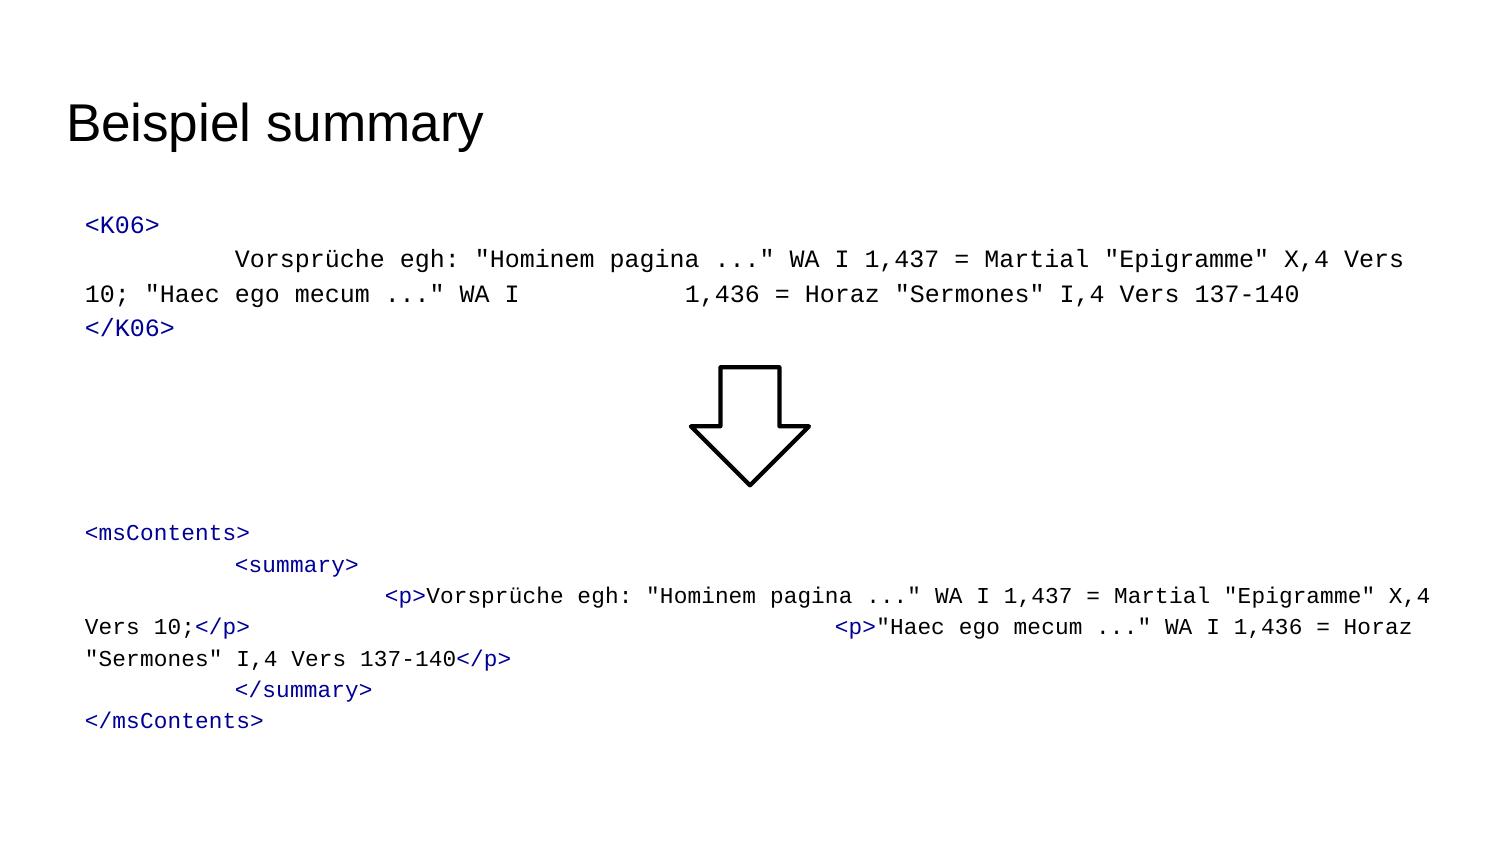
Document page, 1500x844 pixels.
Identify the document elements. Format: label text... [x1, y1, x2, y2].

list <K06> Vorsprüche egh: "Hominem pagina ..." WA I 1,437 = Martial "Epigramme" X,4 Vers 10; "Haec ego mecum ..." WA I 1,436 = Horaz "Sermones" I,4 Vers 137-140 </K06> <msContents> <summary> <p>Vorsprüche egh: "Hominem pagina ..." WA I 1,437 = Martial "Epigramme" X,4 Vers 10;</p> <p>"Haec ego mecum ..." WA I 1,436 = Horaz "Sermones" I,4 Vers 137-140</p> </summary> </msContents> [51, 189, 1449, 759]
title Beispiel summary [51, 72, 1449, 167]
text_box [690, 367, 809, 486]
